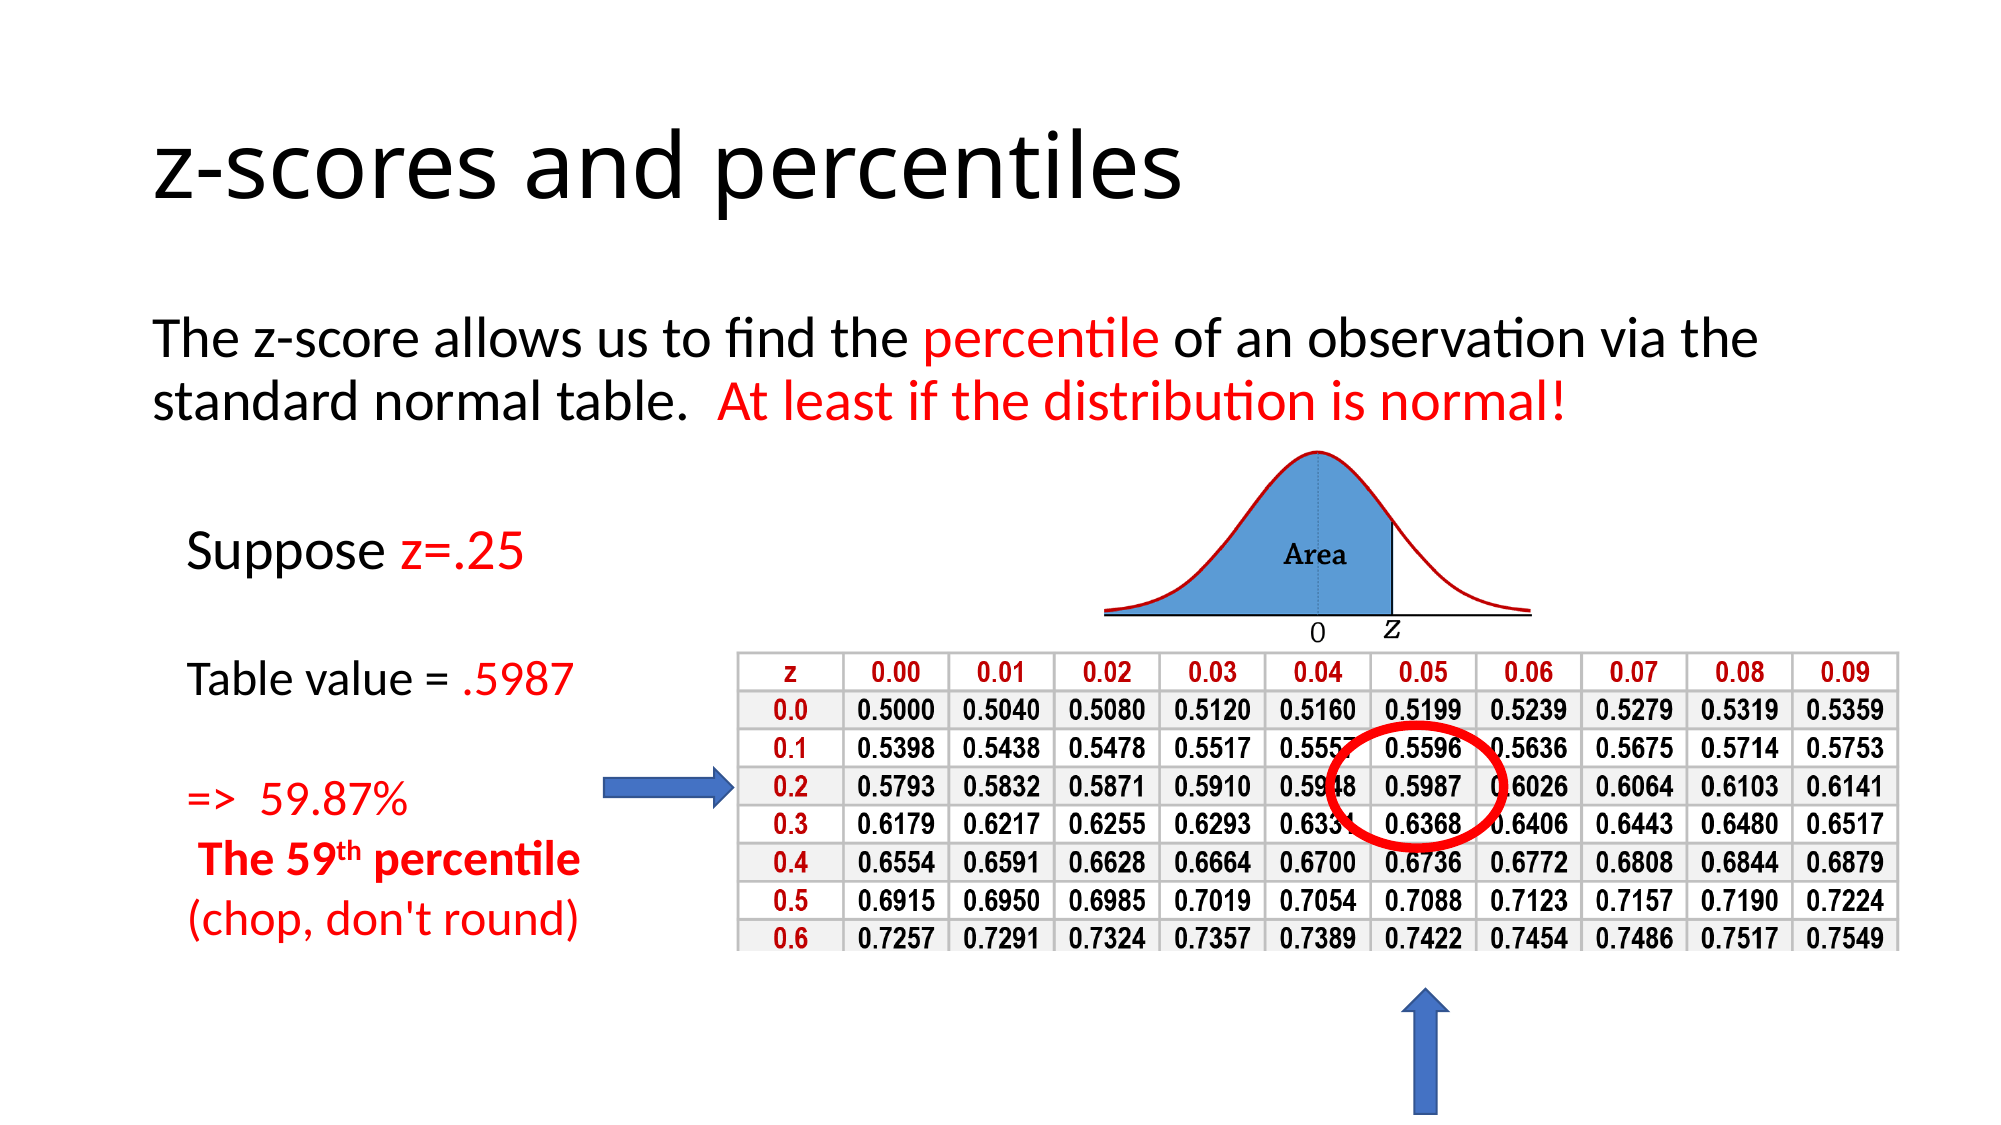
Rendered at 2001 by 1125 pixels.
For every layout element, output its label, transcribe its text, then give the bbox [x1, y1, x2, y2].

text_box [1400, 987, 1451, 1115]
title z-scores and percentiles [137, 59, 1863, 278]
text_box Suppose z=.25 [171, 503, 622, 589]
picture [733, 448, 1901, 951]
text_box Table value = .5987 => 59.87% The 59th percentile (chop, don't round) [171, 637, 622, 953]
text_box [622, 765, 733, 810]
list The z-score allows us to find the percentile of an observation via the standard normal table. At least if the distribution is normal! [137, 299, 1863, 1014]
